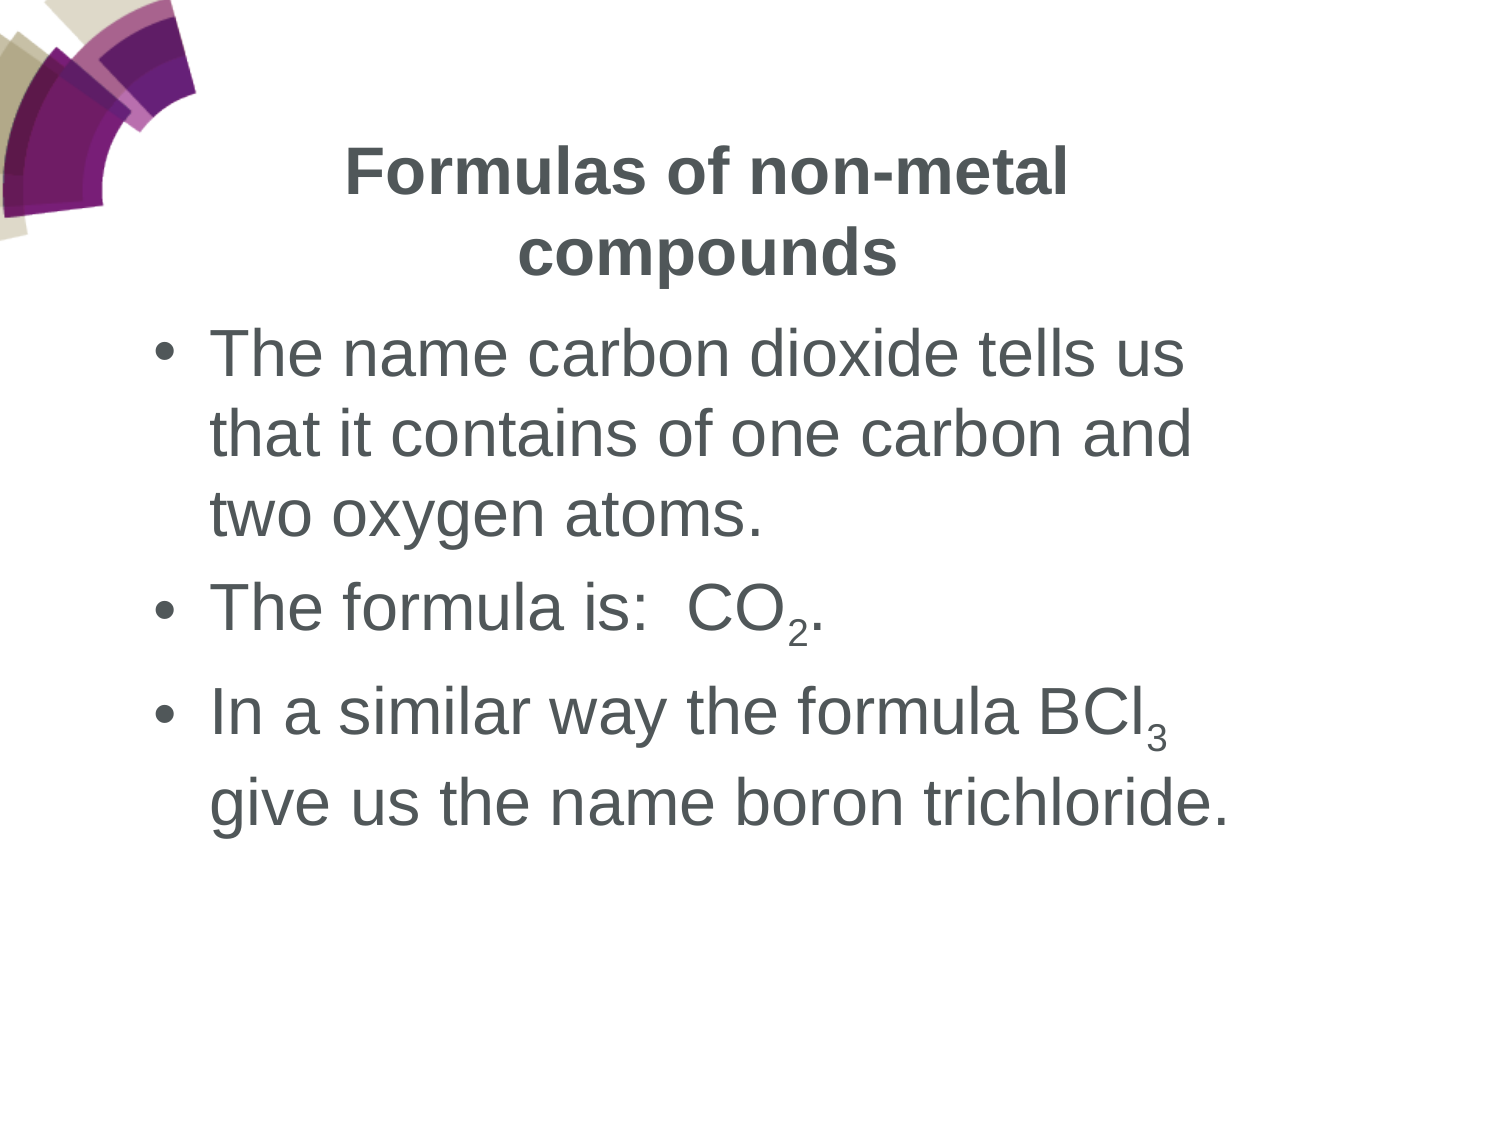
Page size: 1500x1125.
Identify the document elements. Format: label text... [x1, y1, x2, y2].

list The name carbon dioxide tells us that it contains of one carbon and two oxygen atoms. The formula is: CO2. In a similar way the formula BCl3 give us the name boron trichloride. [138, 302, 1282, 988]
picture [0, 0, 1500, 1125]
list Formulas of non-metal compounds [135, 119, 1282, 297]
